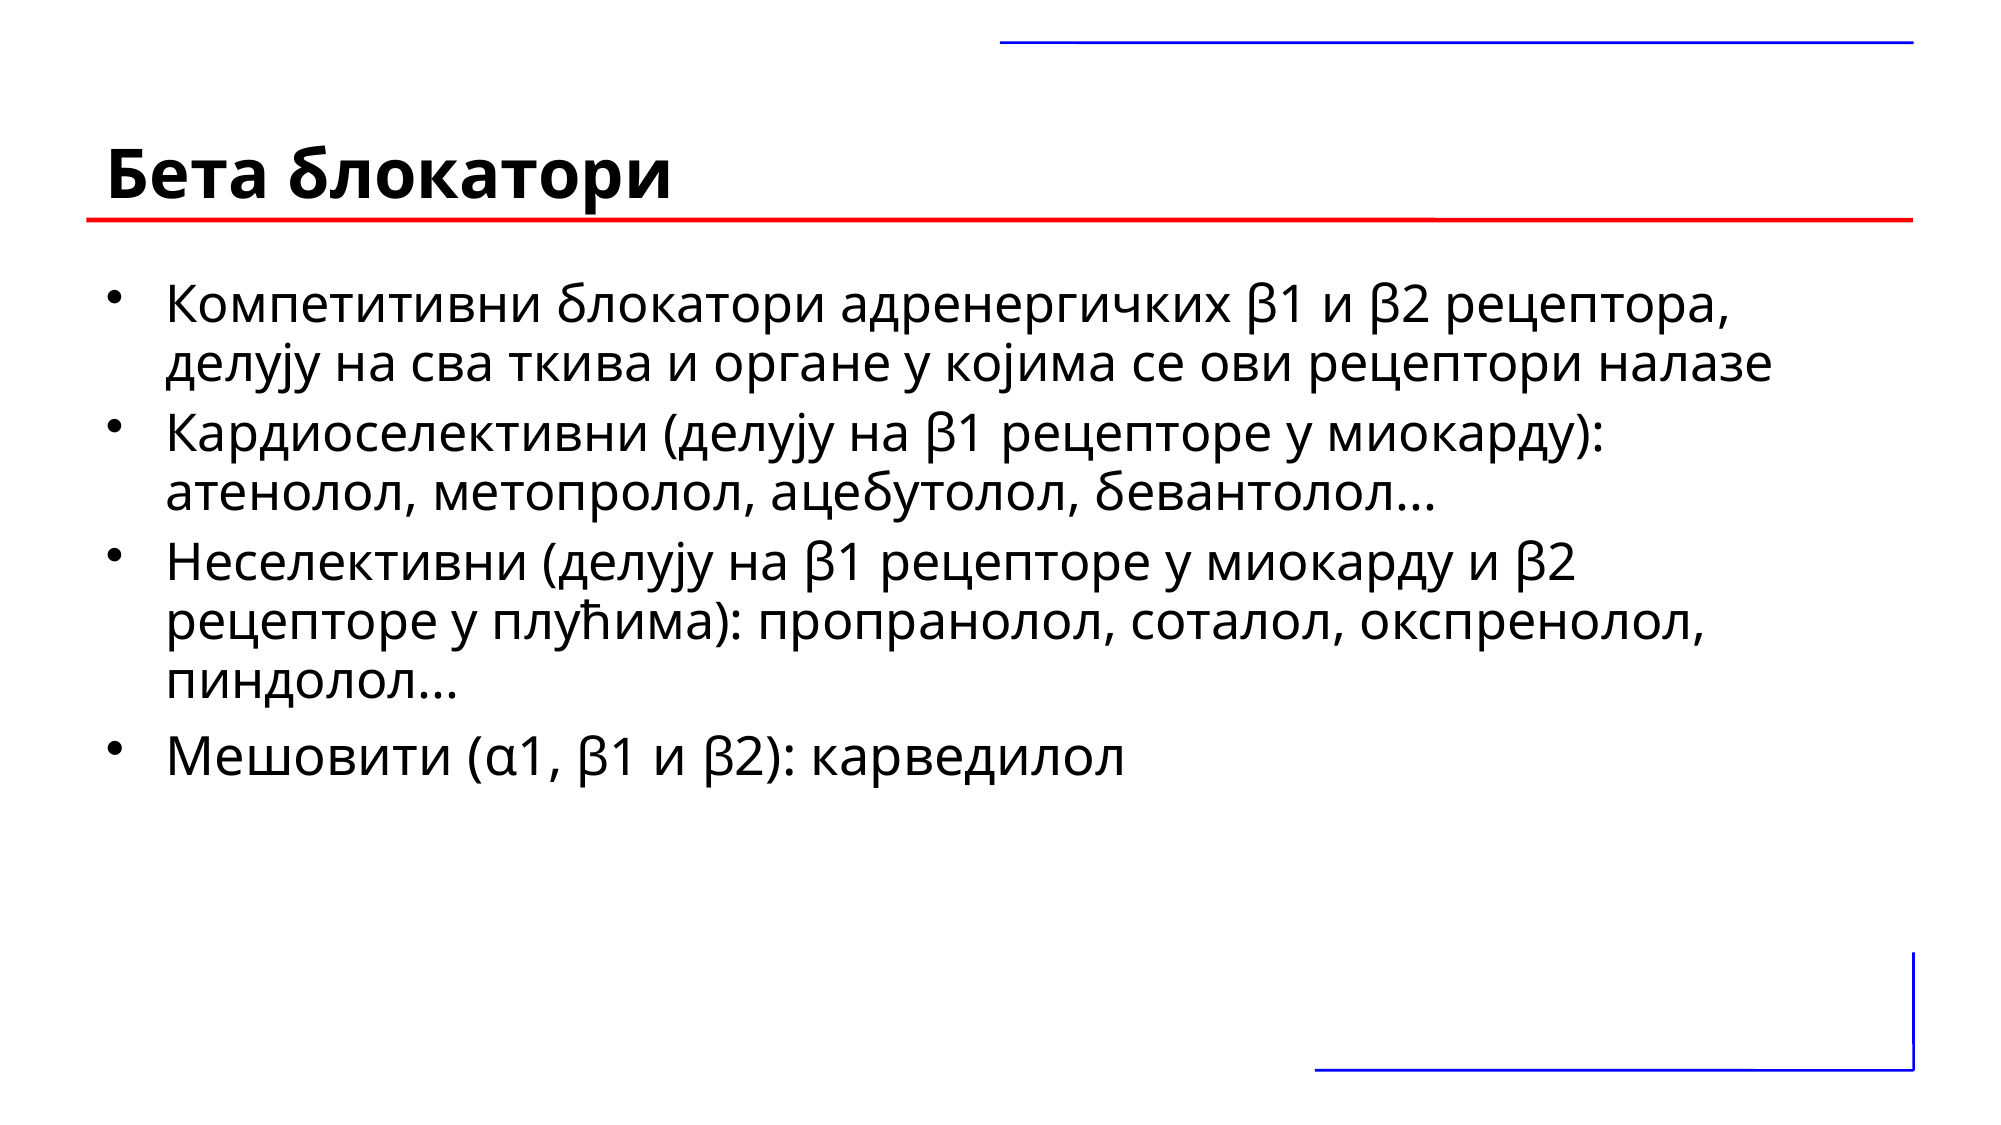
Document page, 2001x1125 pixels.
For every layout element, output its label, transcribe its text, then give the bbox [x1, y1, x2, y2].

title Бета блокатори [90, 7, 1663, 220]
list Компетитивни блокатори адренергичких β1 и β2 рецептора, делују на сва ткива и органе у којима се ови рецептори налазе Кардиоселективни (делују на β1 рецепторе у миокарду): атенолол, метопролол, ацебутолол, бевантолол... Неселективни (делују на β1 рецепторе у миокарду и β2 рецепторе у плућима): пропранолол, соталол, окспренолол, пиндолол... Мешовити (α1, β1 и β2): карведилол [90, 267, 1822, 1071]
